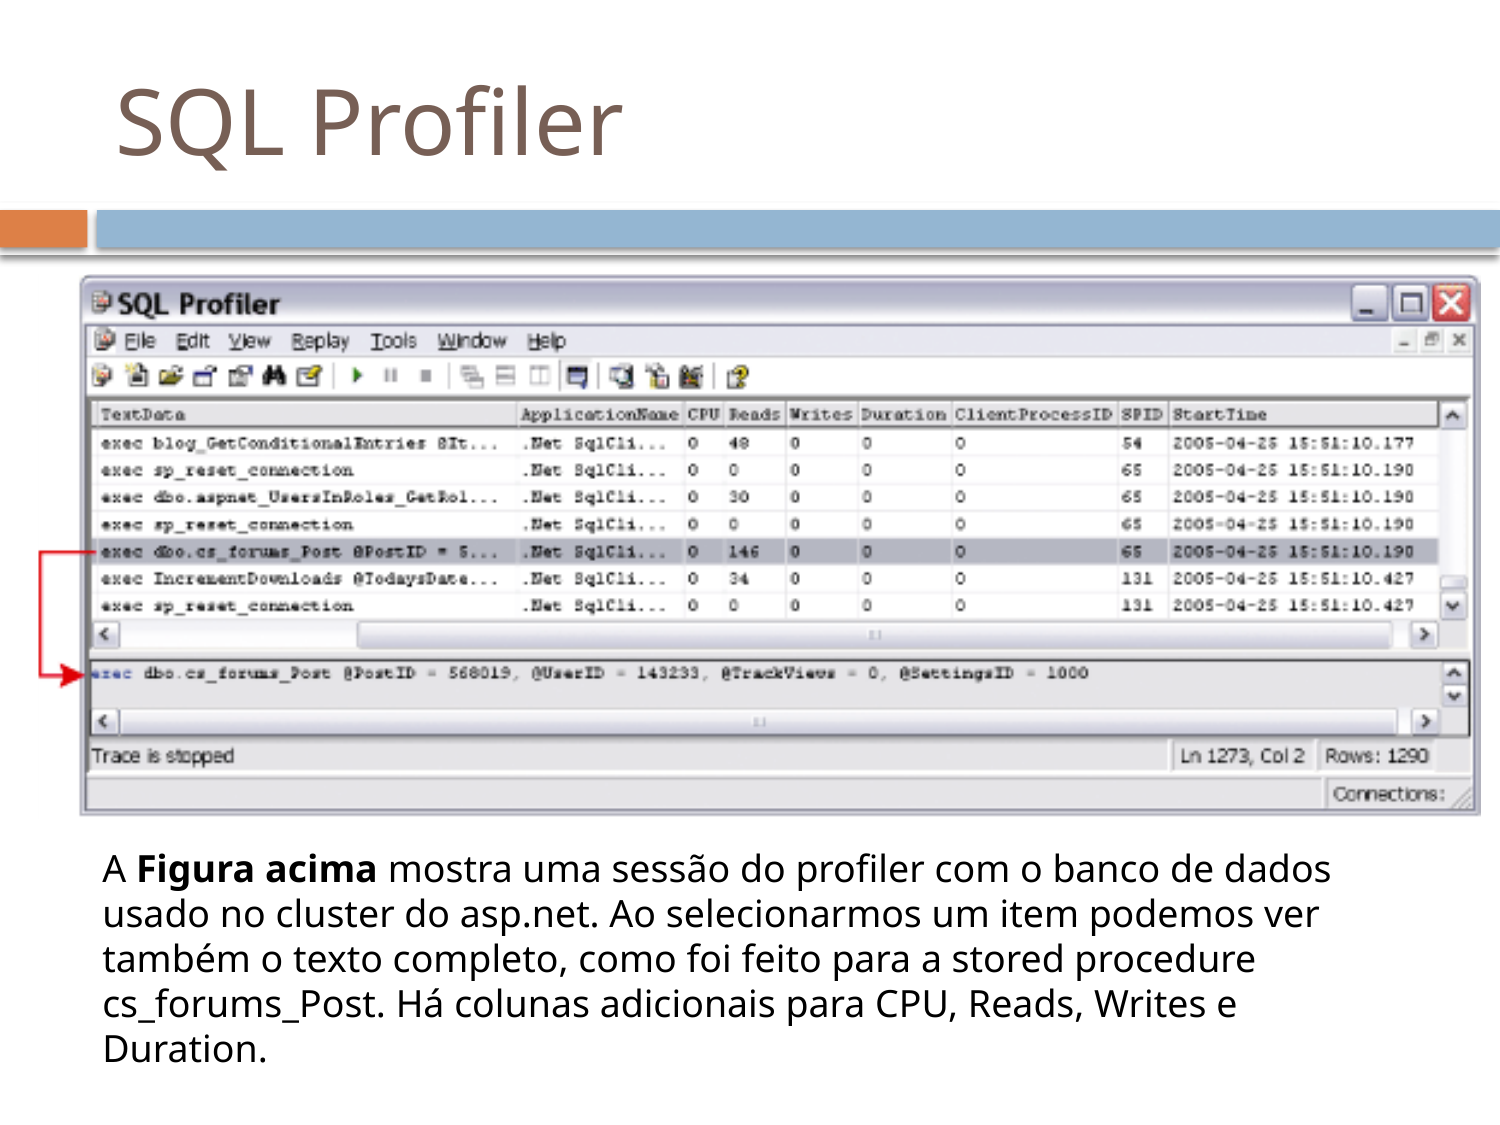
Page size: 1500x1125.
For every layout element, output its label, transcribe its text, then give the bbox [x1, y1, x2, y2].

title SQL Profiler [100, 37, 1438, 200]
picture [37, 274, 1481, 819]
text_box A Figura acima mostra uma sessão do profiler com o banco de dados usado no cluster do asp.net. Ao selecionarmos um item podemos ver também o texto completo, como foi feito para a stored procedure cs_forums_Post. Há colunas adicionais para CPU, Reads, Writes e Duration. [87, 837, 1425, 1078]
